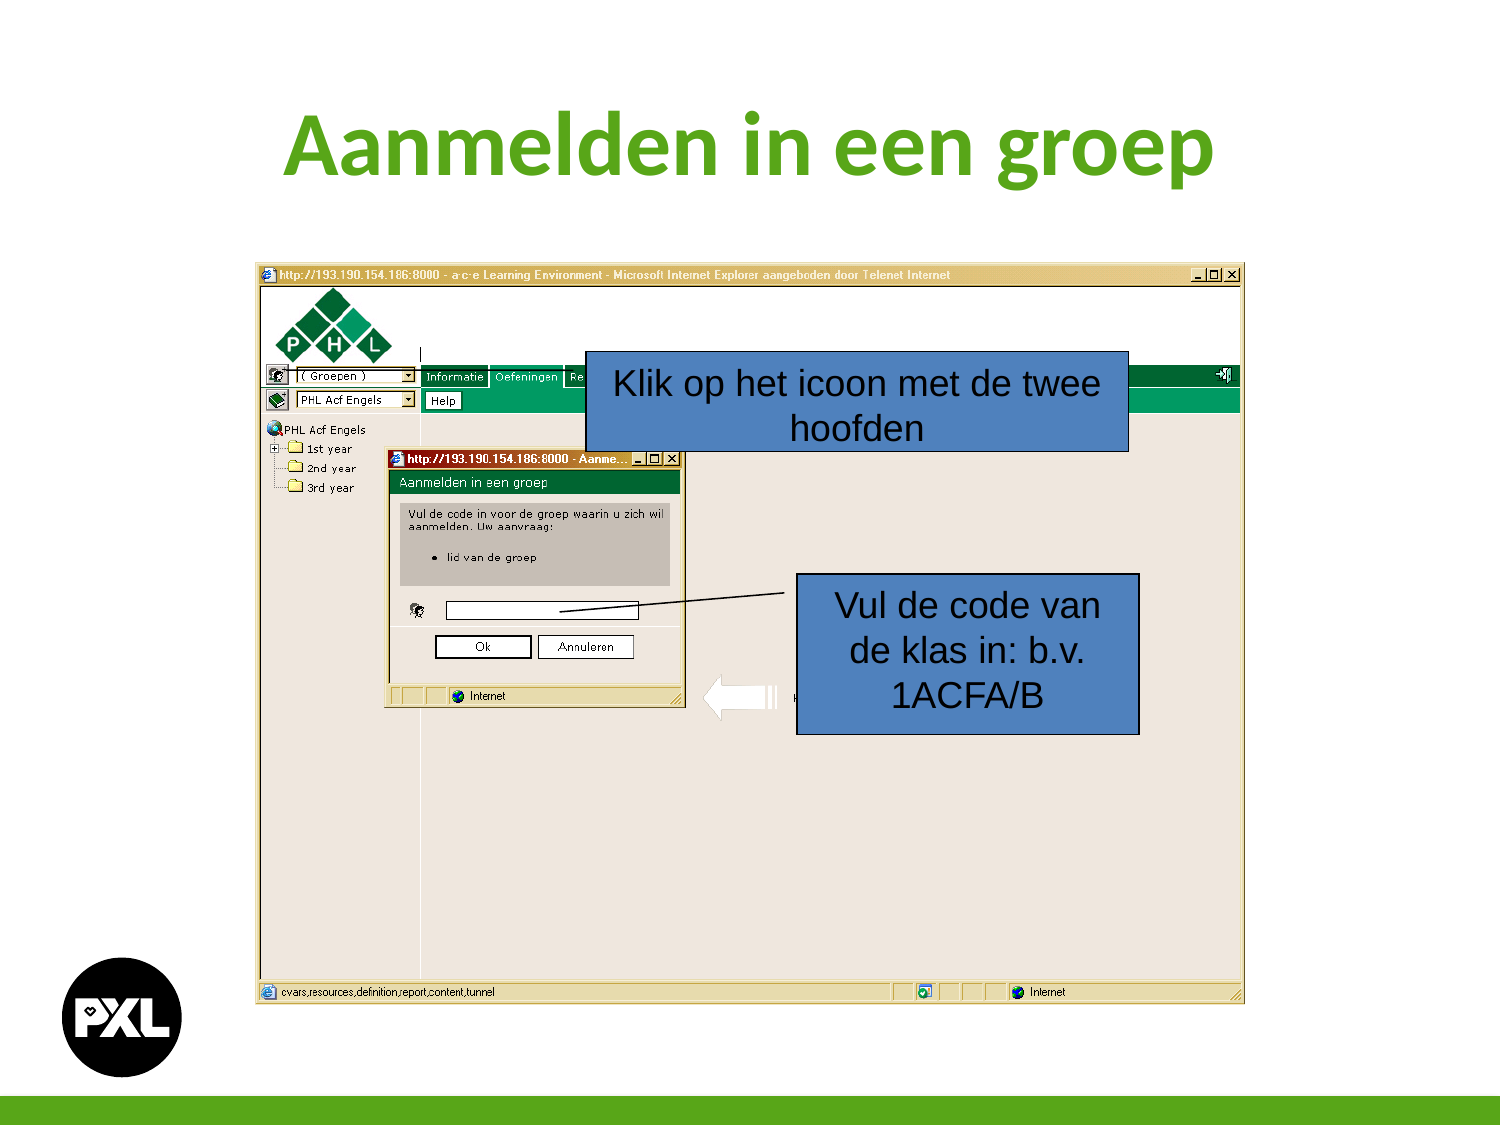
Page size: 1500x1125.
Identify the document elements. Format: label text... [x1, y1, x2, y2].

title Aanmelden in een groep [75, 45, 1425, 233]
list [254, 262, 1246, 1006]
